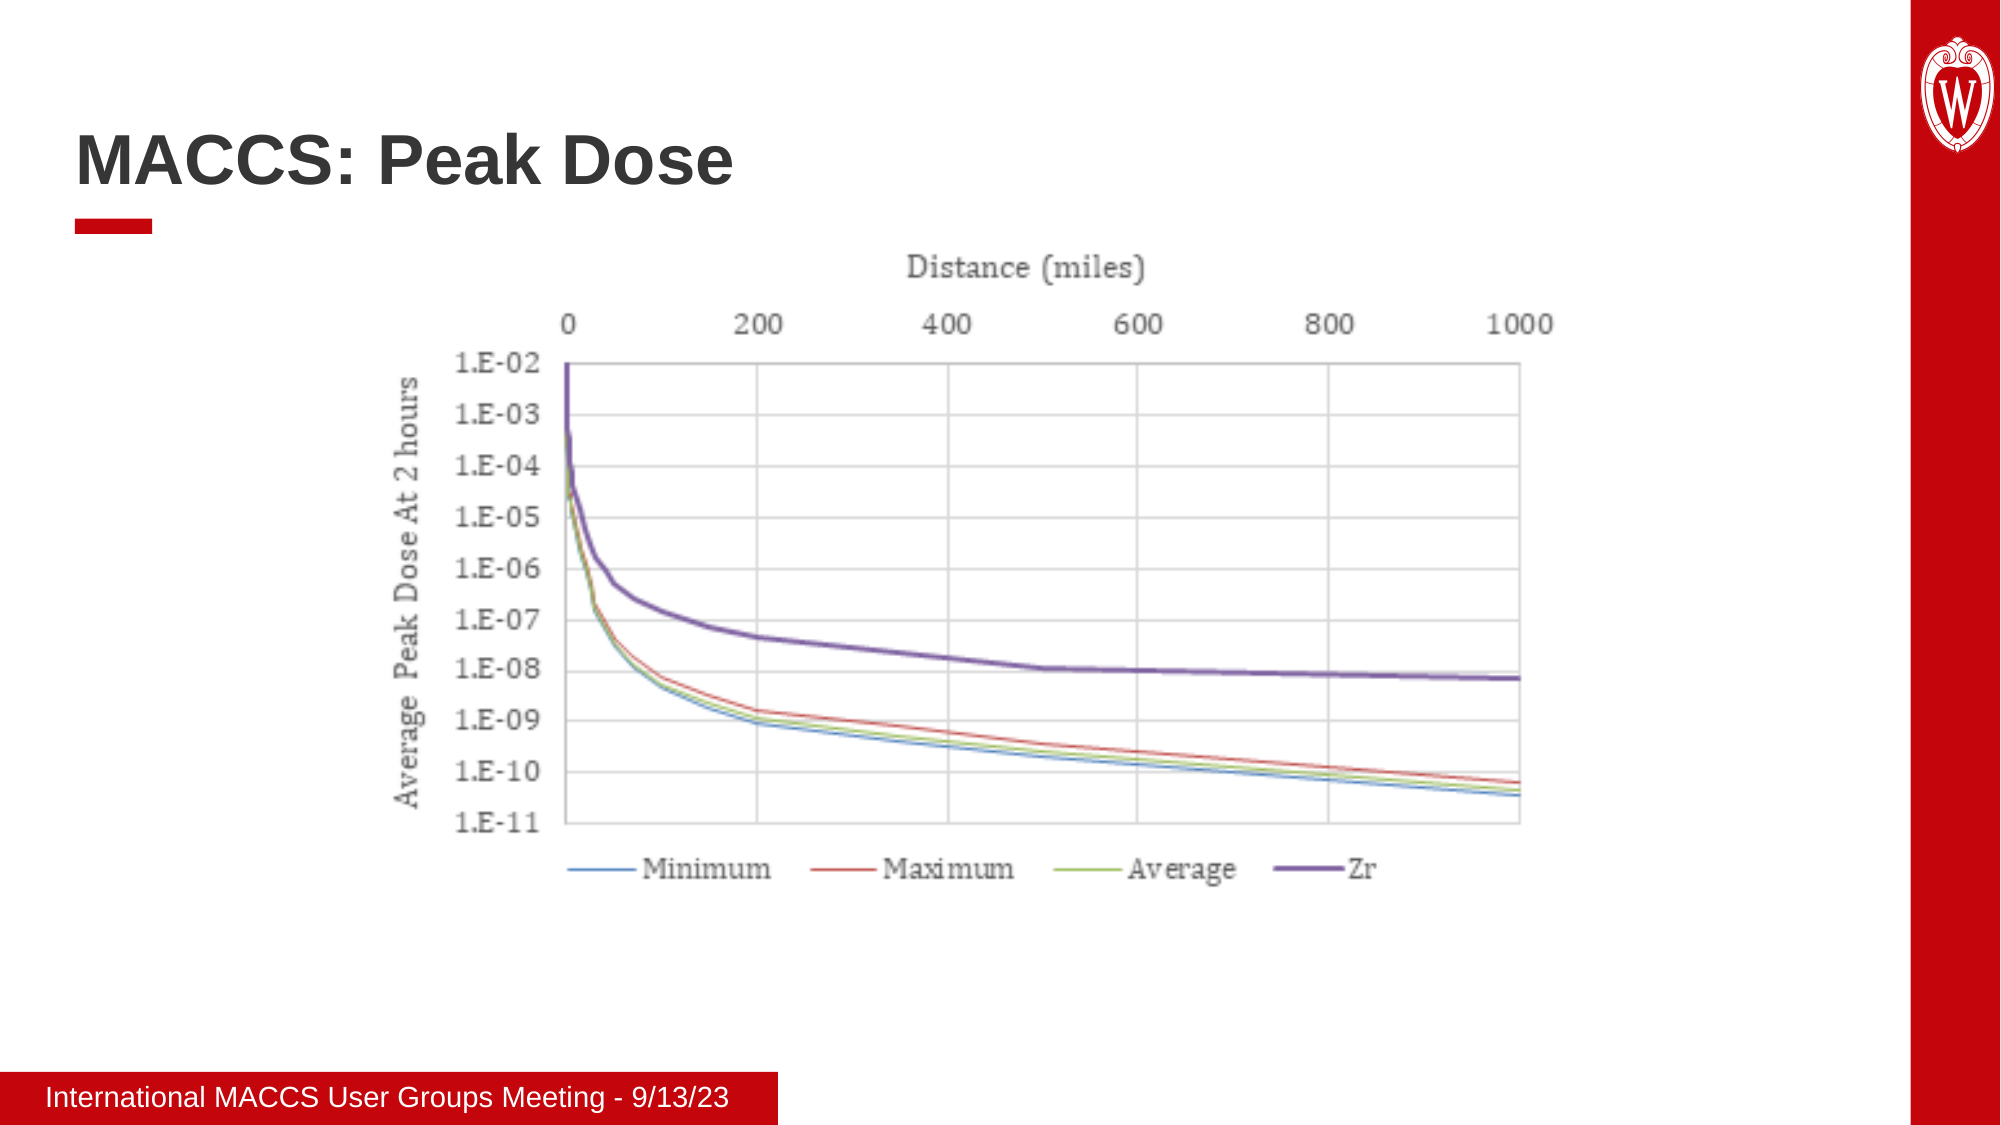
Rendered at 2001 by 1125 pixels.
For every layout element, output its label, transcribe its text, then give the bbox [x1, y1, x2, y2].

text_box [617, 193, 2000, 299]
text_box [1589, 299, 2000, 303]
picture [348, 209, 1589, 918]
list International MACCS User Groups Meeting - 9/13/23 [0, 1071, 778, 1125]
list MACCS: Peak Dose [75, 115, 1863, 200]
picture [1920, 36, 1995, 154]
